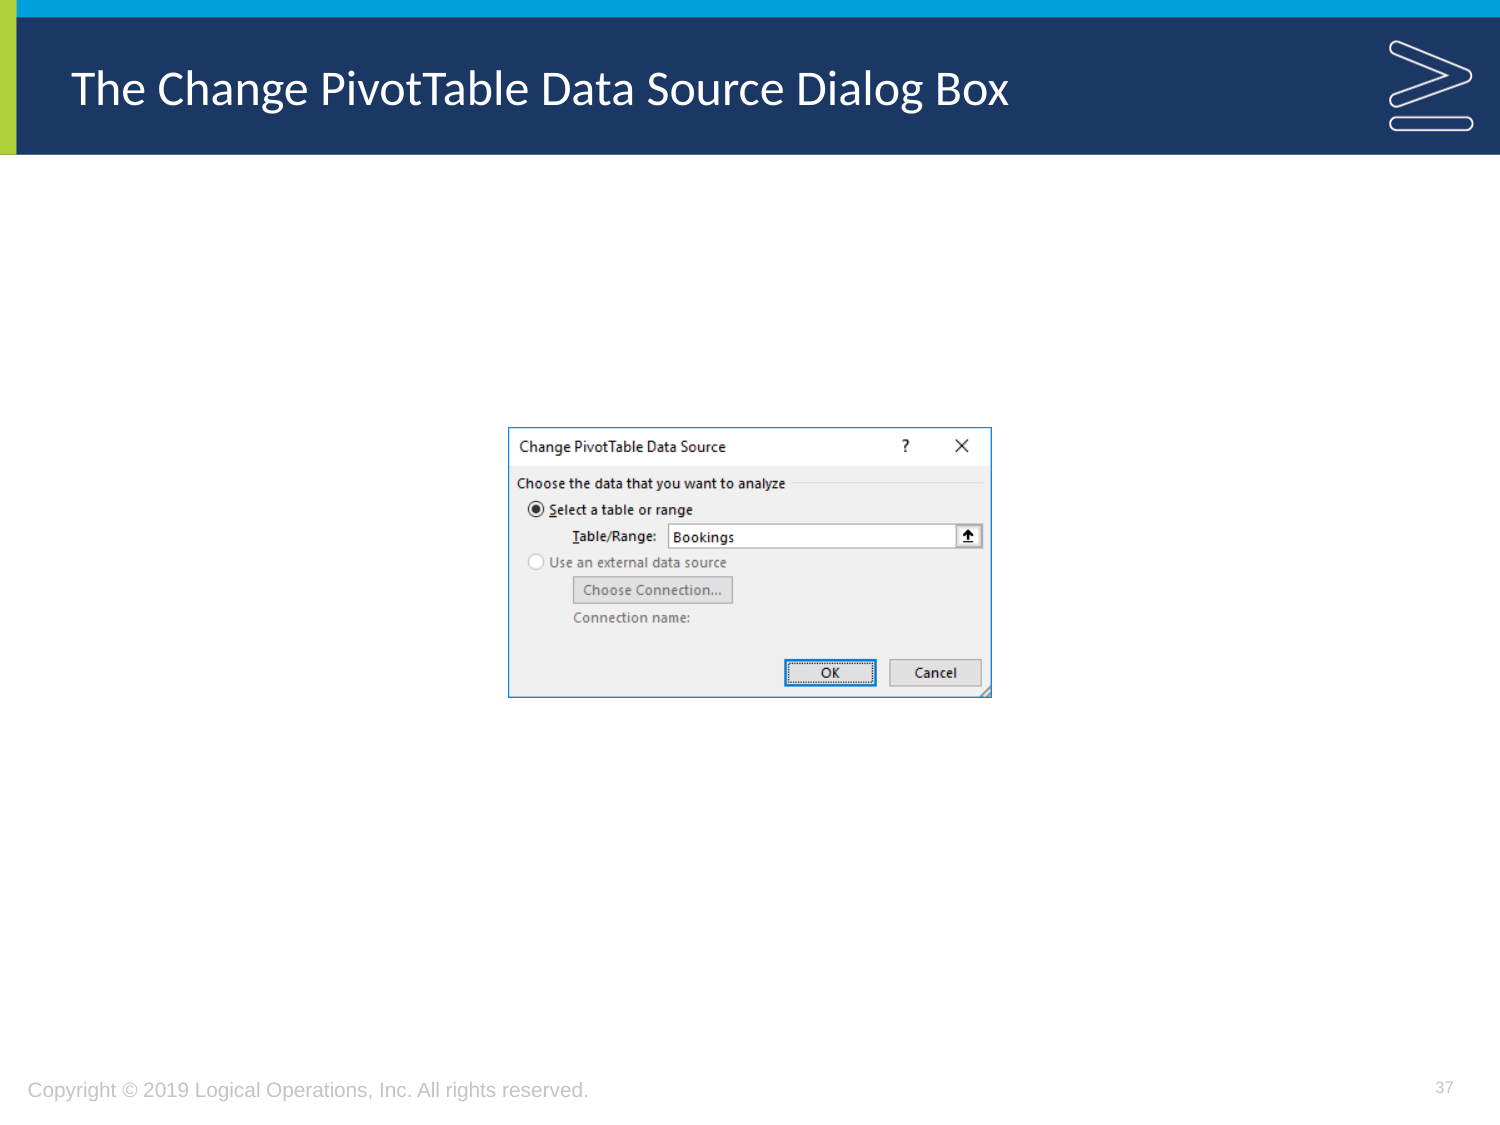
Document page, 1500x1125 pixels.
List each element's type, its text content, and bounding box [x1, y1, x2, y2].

picture [1350, 18, 1500, 155]
title The Change PivotTable Data Source Dialog Box [56, 16, 1350, 155]
picture [507, 427, 993, 698]
picture [0, 0, 56, 155]
slide_number 37 [1118, 1057, 1469, 1118]
